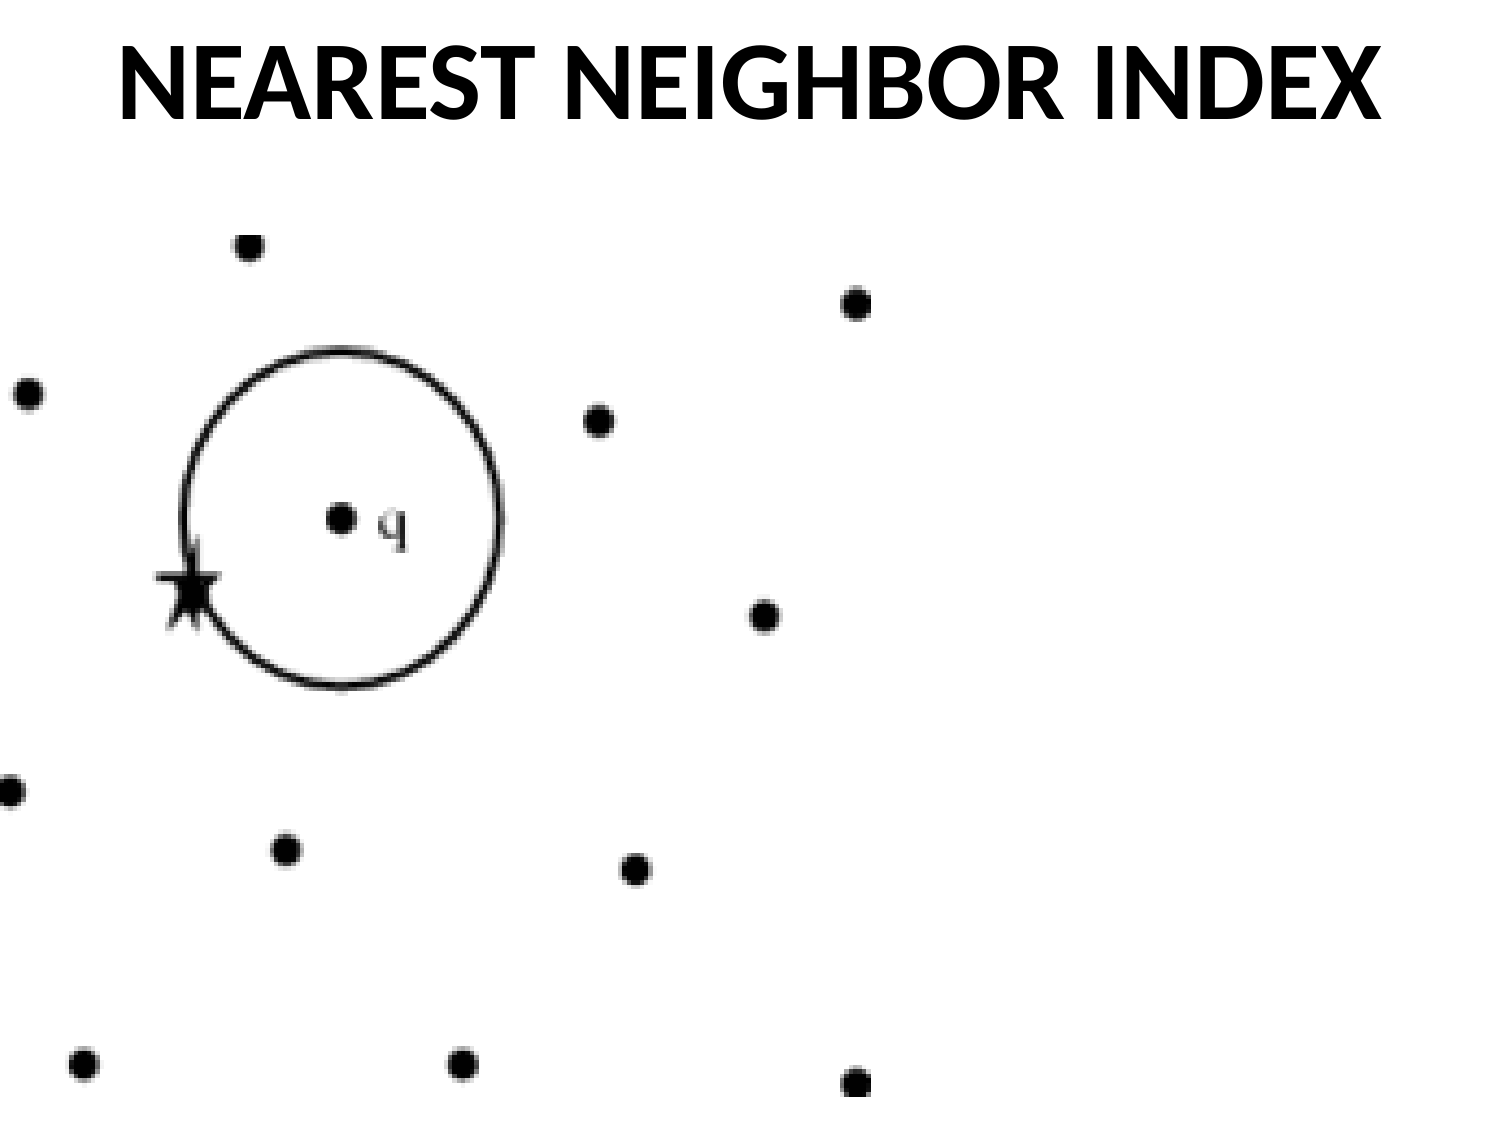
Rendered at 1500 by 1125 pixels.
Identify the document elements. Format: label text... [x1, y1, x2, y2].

text_box NEAREST NEIGHBOR INDEX [0, 0, 1500, 150]
picture [0, 203, 871, 1125]
